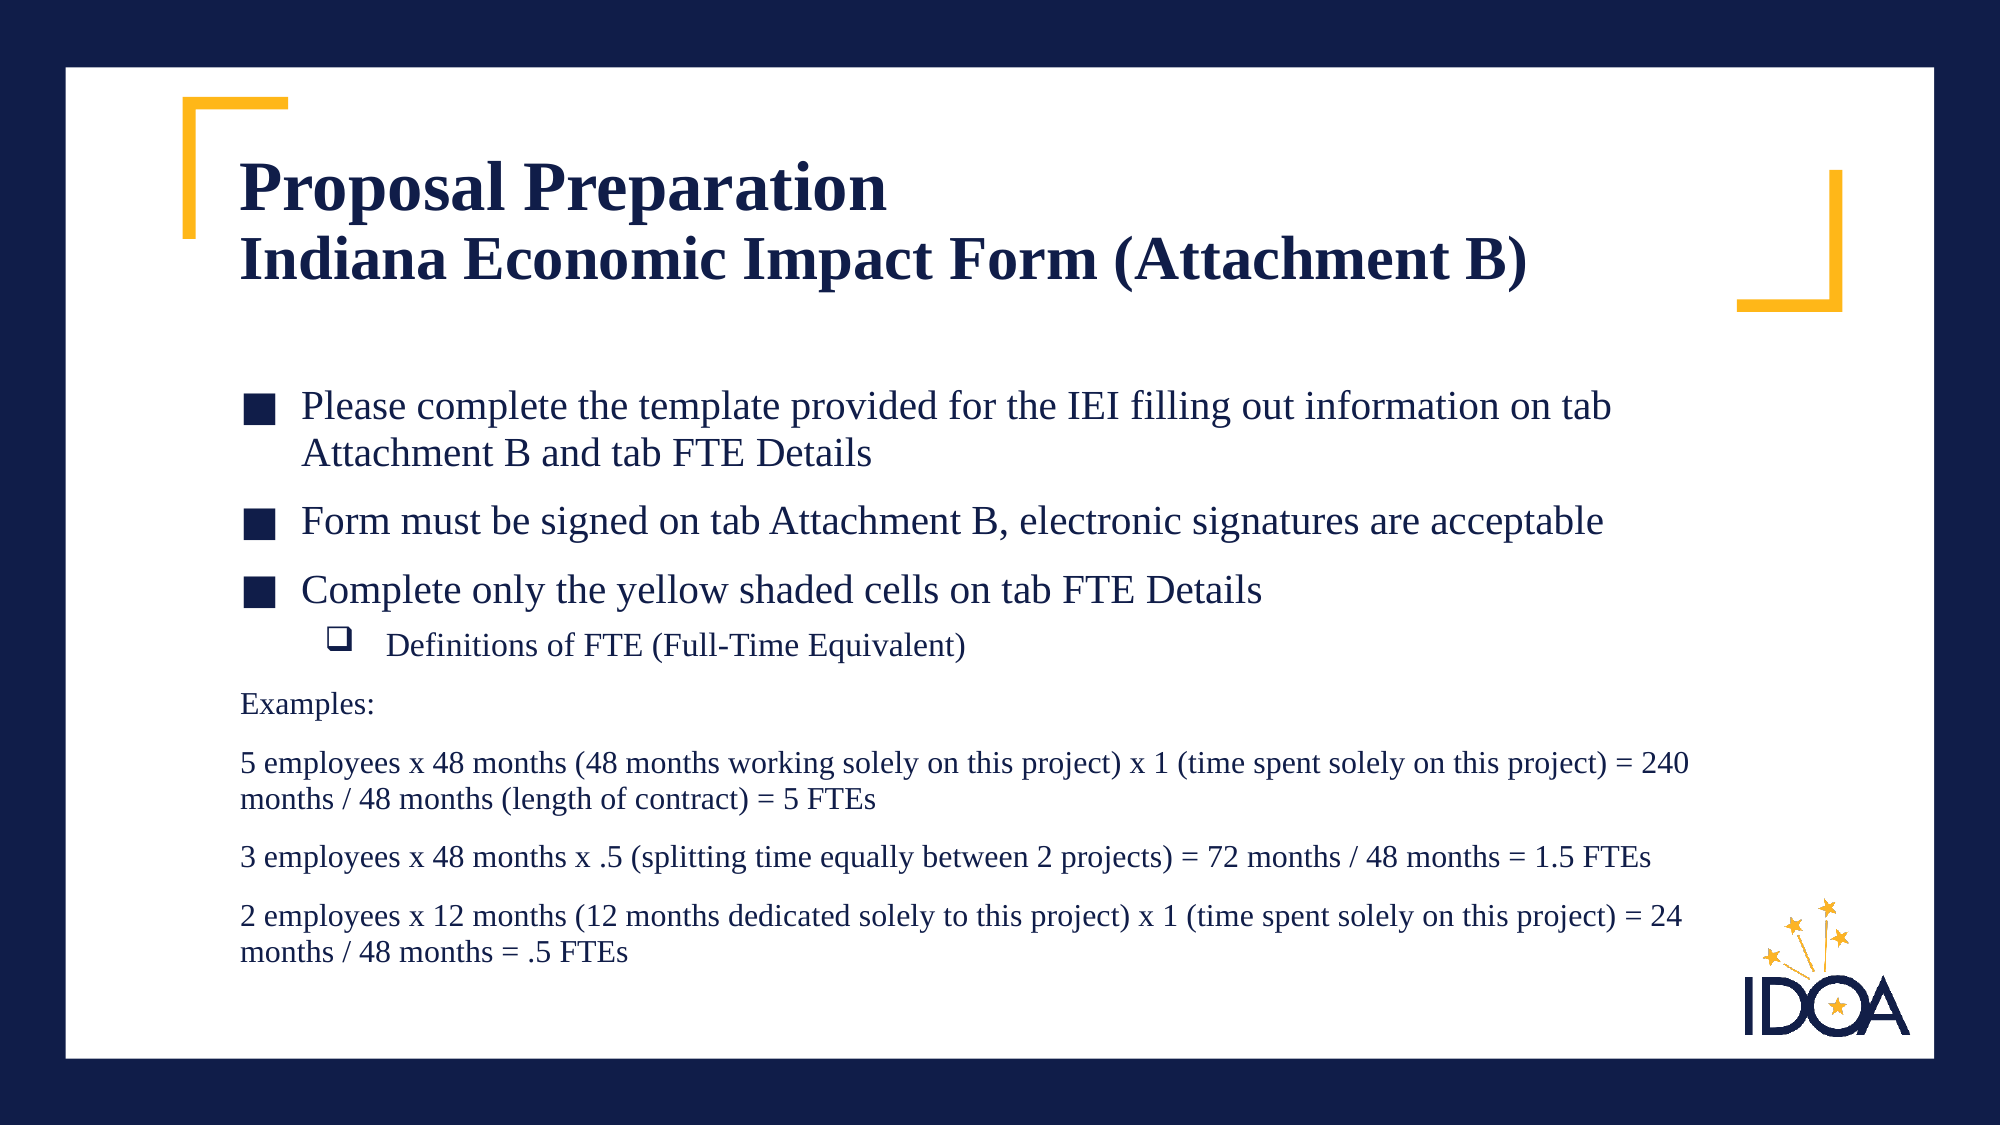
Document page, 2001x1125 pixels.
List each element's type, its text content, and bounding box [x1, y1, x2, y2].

picture [1702, 857, 1959, 1114]
list Please complete the template provided for the IEI filling out information on tab Attachment B and tab FTE Details Form must be signed on tab Attachment B, electronic signatures are acceptable Complete only the yellow shaded cells on tab FTE Details Definitions of FTE (Full-Time Equivalent) Examples: 5 employees x 48 months (48 months working solely on this project) x 1 (time spent solely on this project) = 240 months / 48 months (length of contract) = 5 FTEs 3 employees x 48 months x .5 (splitting time equally between 2 projects) = 72 months / 48 months = 1.5 FTEs 2 employees x 12 months (12 months dedicated solely to this project) x 1 (time spent solely on this project) = 24 months / 48 months = .5 FTEs [225, 375, 1800, 983]
title Proposal Preparation Indiana Economic Impact Form (Attachment B) [225, 142, 1830, 279]
